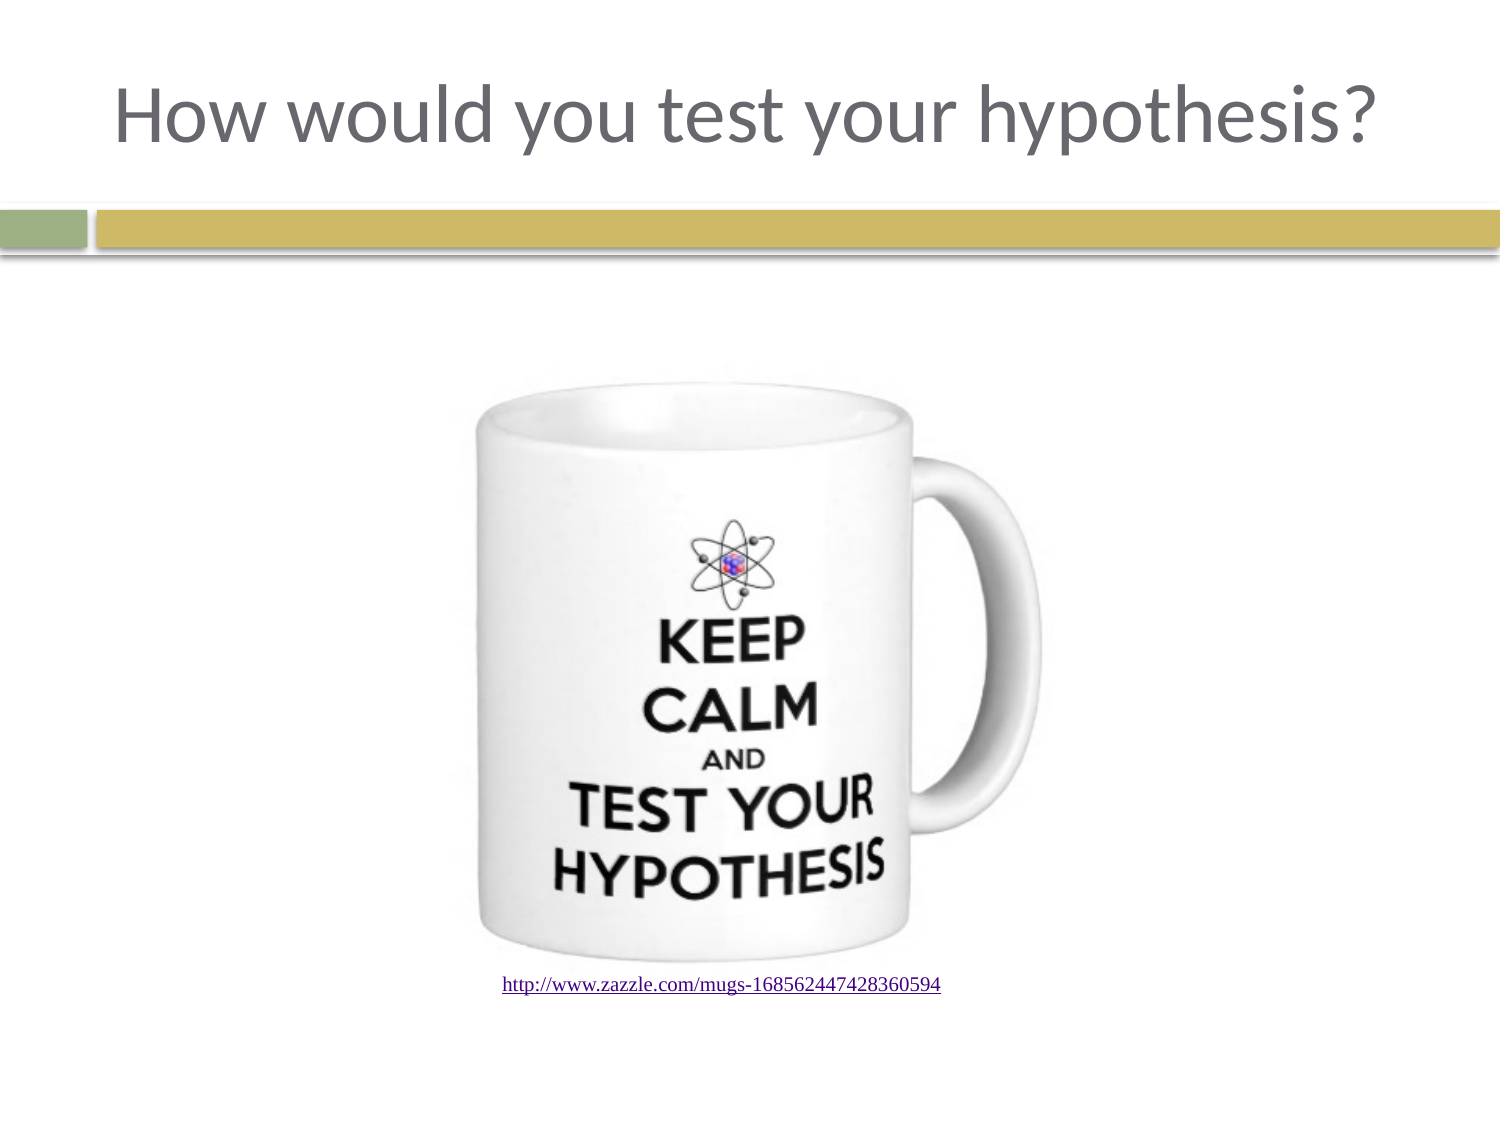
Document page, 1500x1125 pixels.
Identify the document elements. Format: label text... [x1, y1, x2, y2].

title How would you test your hypothesis? [59, 27, 1435, 191]
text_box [446, 353, 1054, 1004]
